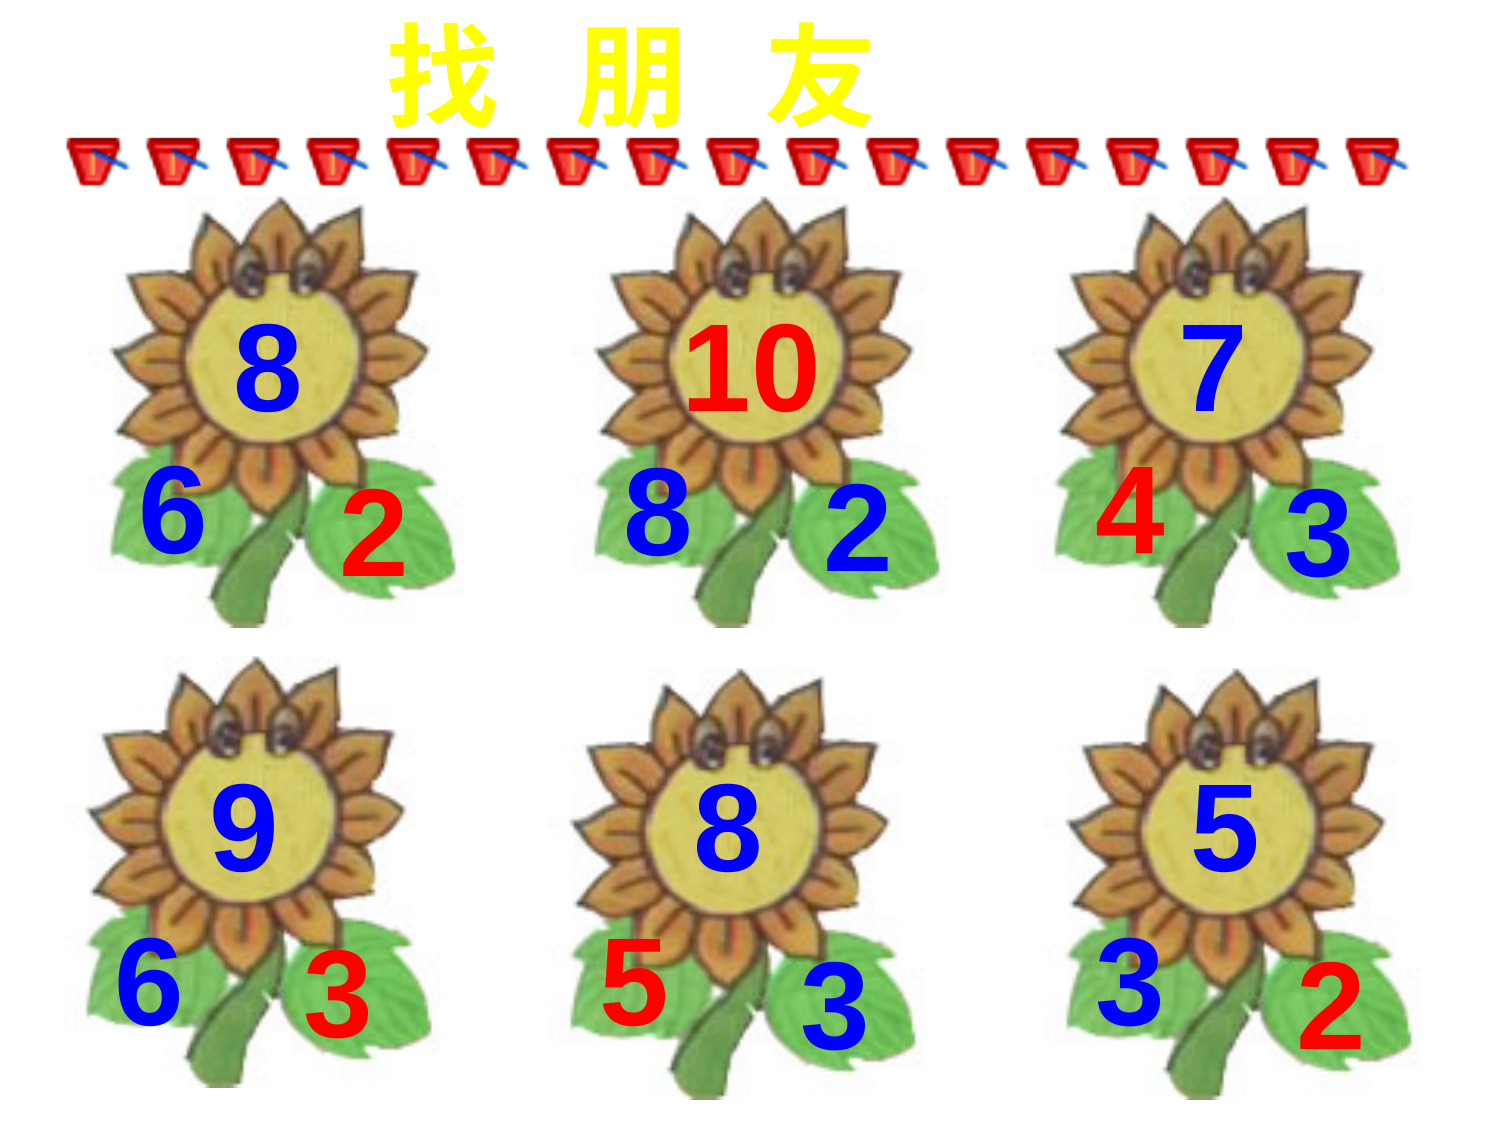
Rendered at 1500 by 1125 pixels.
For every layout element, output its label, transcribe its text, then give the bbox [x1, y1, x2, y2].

picture [549, 196, 987, 628]
picture [53, 137, 1412, 191]
picture [525, 668, 963, 1100]
picture [41, 656, 479, 1088]
text_box 找 朋 友 [372, 0, 1105, 137]
picture [64, 196, 503, 628]
picture [1009, 196, 1448, 628]
picture [1021, 668, 1459, 1100]
